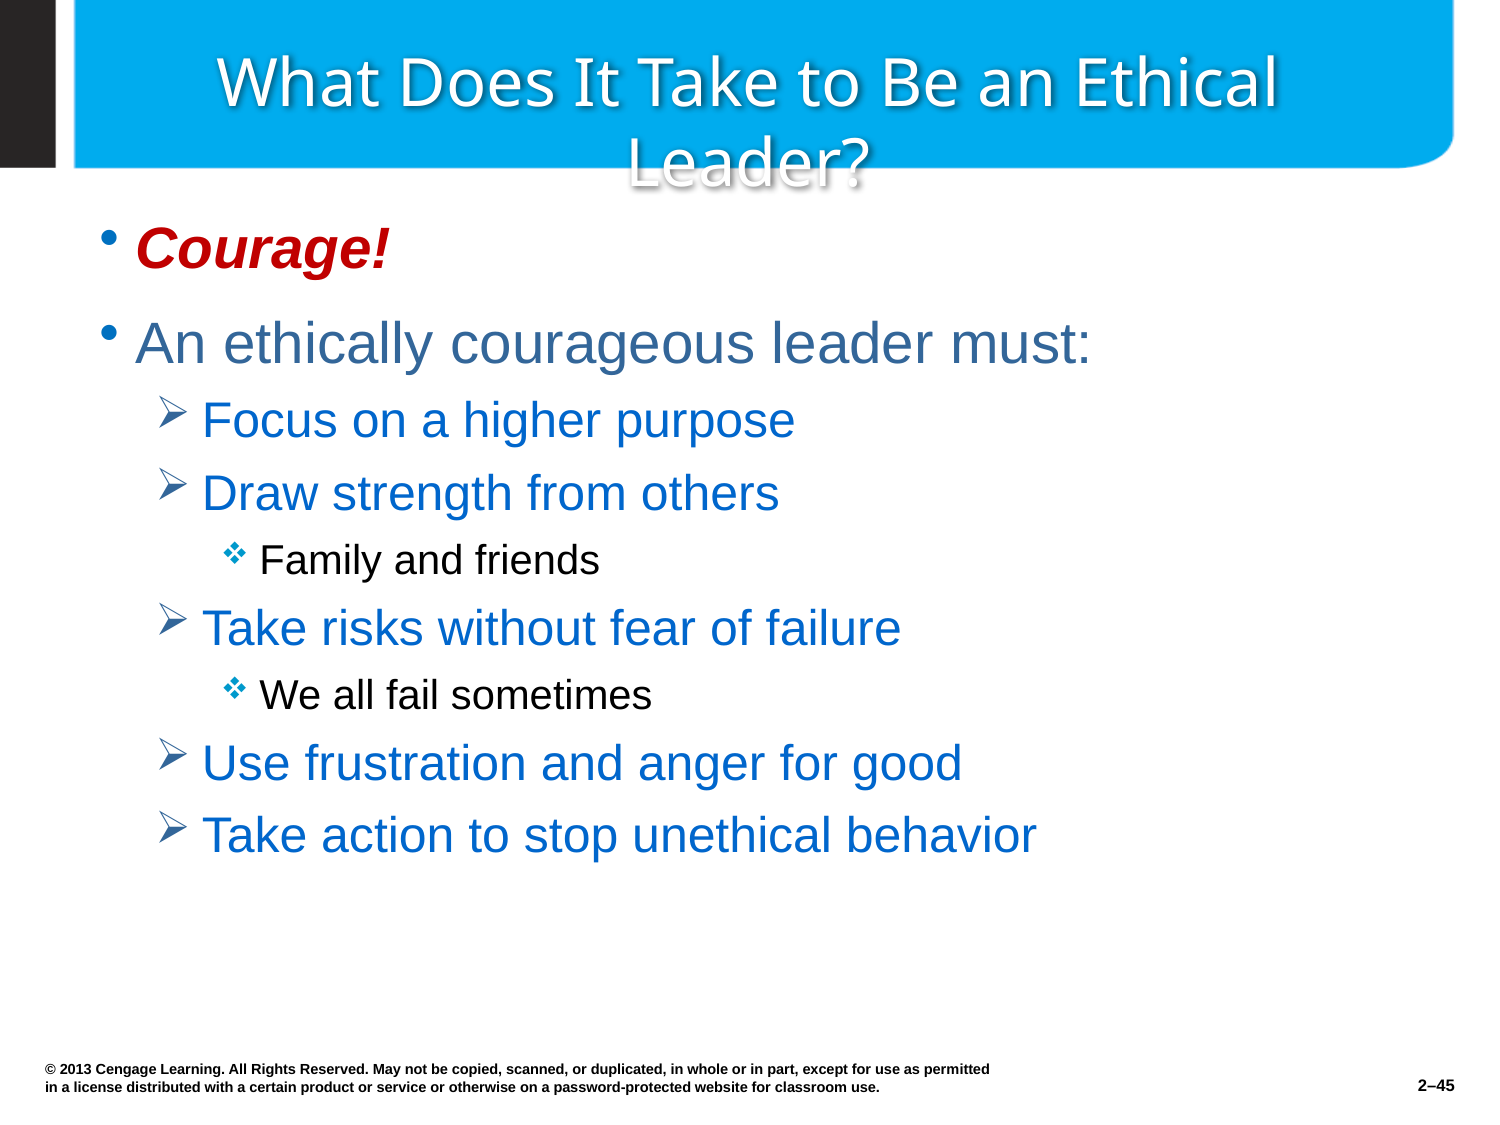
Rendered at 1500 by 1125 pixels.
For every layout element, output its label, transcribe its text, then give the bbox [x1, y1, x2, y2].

slide_number 2–45 [1092, 1042, 1455, 1103]
picture [0, 0, 1456, 171]
list Courage! An ethically courageous leader must: Focus on a higher purpose Draw strength from others Family and friends Take risks without fear of failure We all fail sometimes Use frustration and anger for good Take action to stop unethical behavior [84, 202, 1414, 1043]
title What Does It Take to Be an Ethical Leader? [85, 32, 1411, 128]
footer © 2013 Cengage Learning. All Rights Reserved. May not be copied, scanned, or duplicated, in whole or in part, except for use as permitted in a license distributed with a certain product or service or otherwise on a password-protected website for classroom use. [45, 1042, 1005, 1103]
